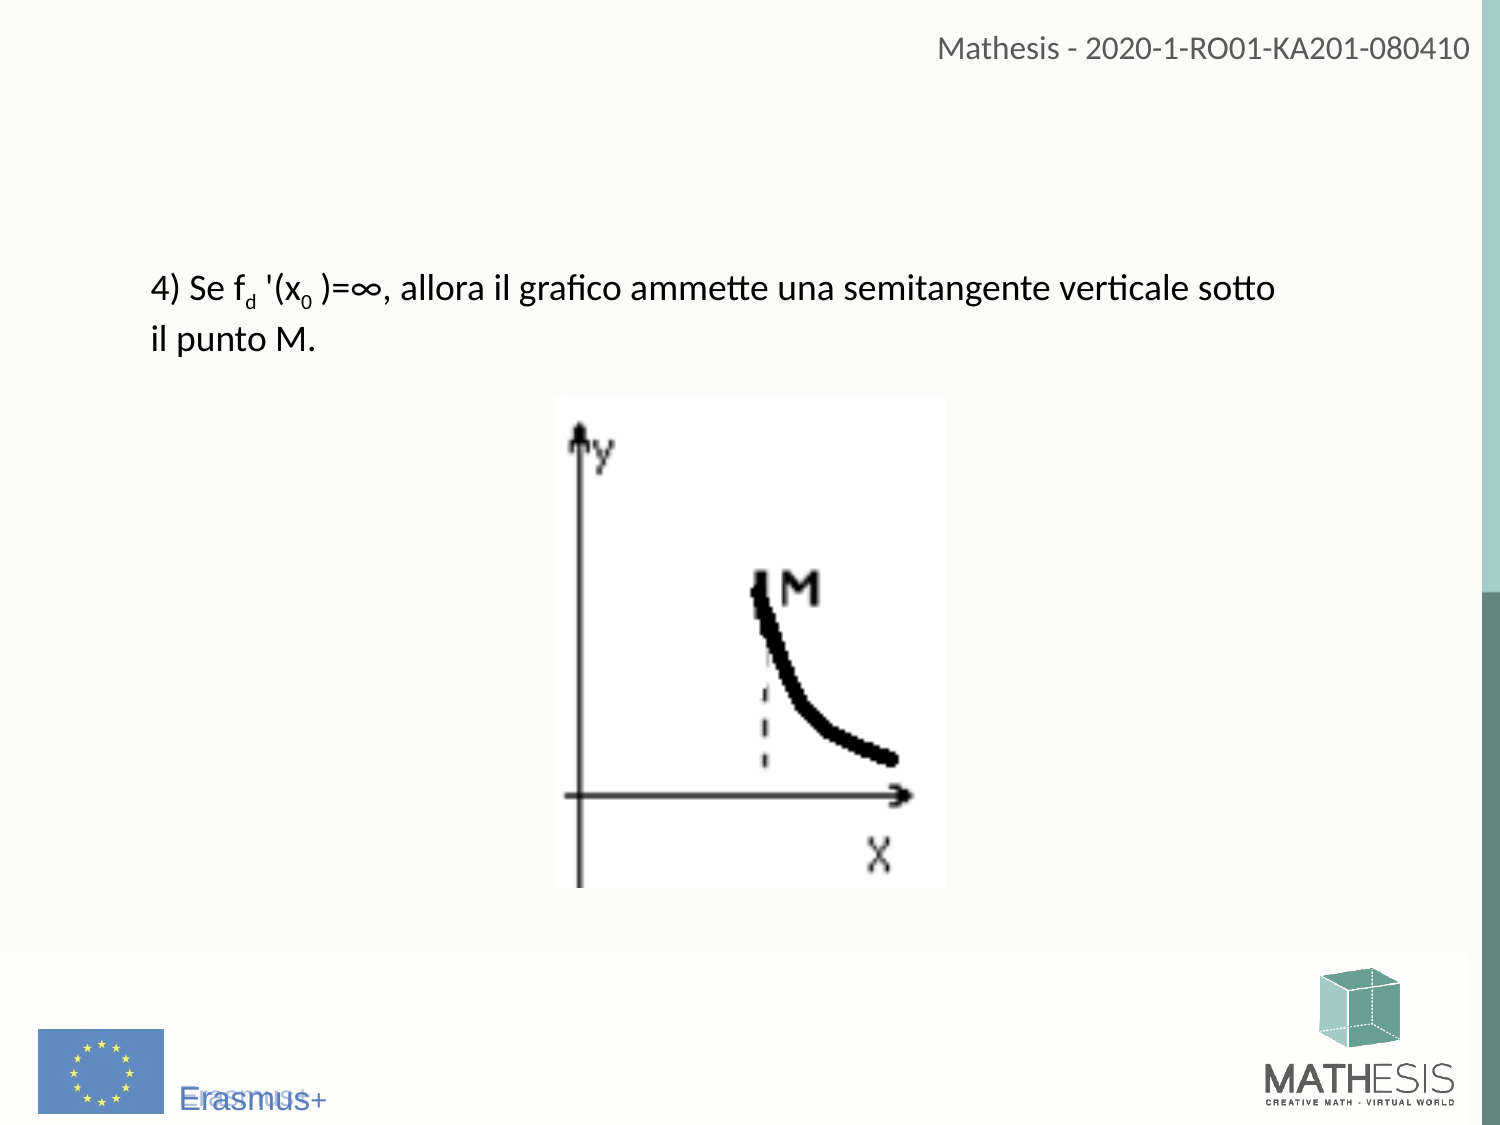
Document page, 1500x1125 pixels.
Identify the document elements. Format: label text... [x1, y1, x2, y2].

picture [553, 396, 947, 888]
text_box 4) Se fd '(x0 )=∞, allora il grafico ammette una semitangente verticale sotto il punto M. [135, 255, 1294, 367]
